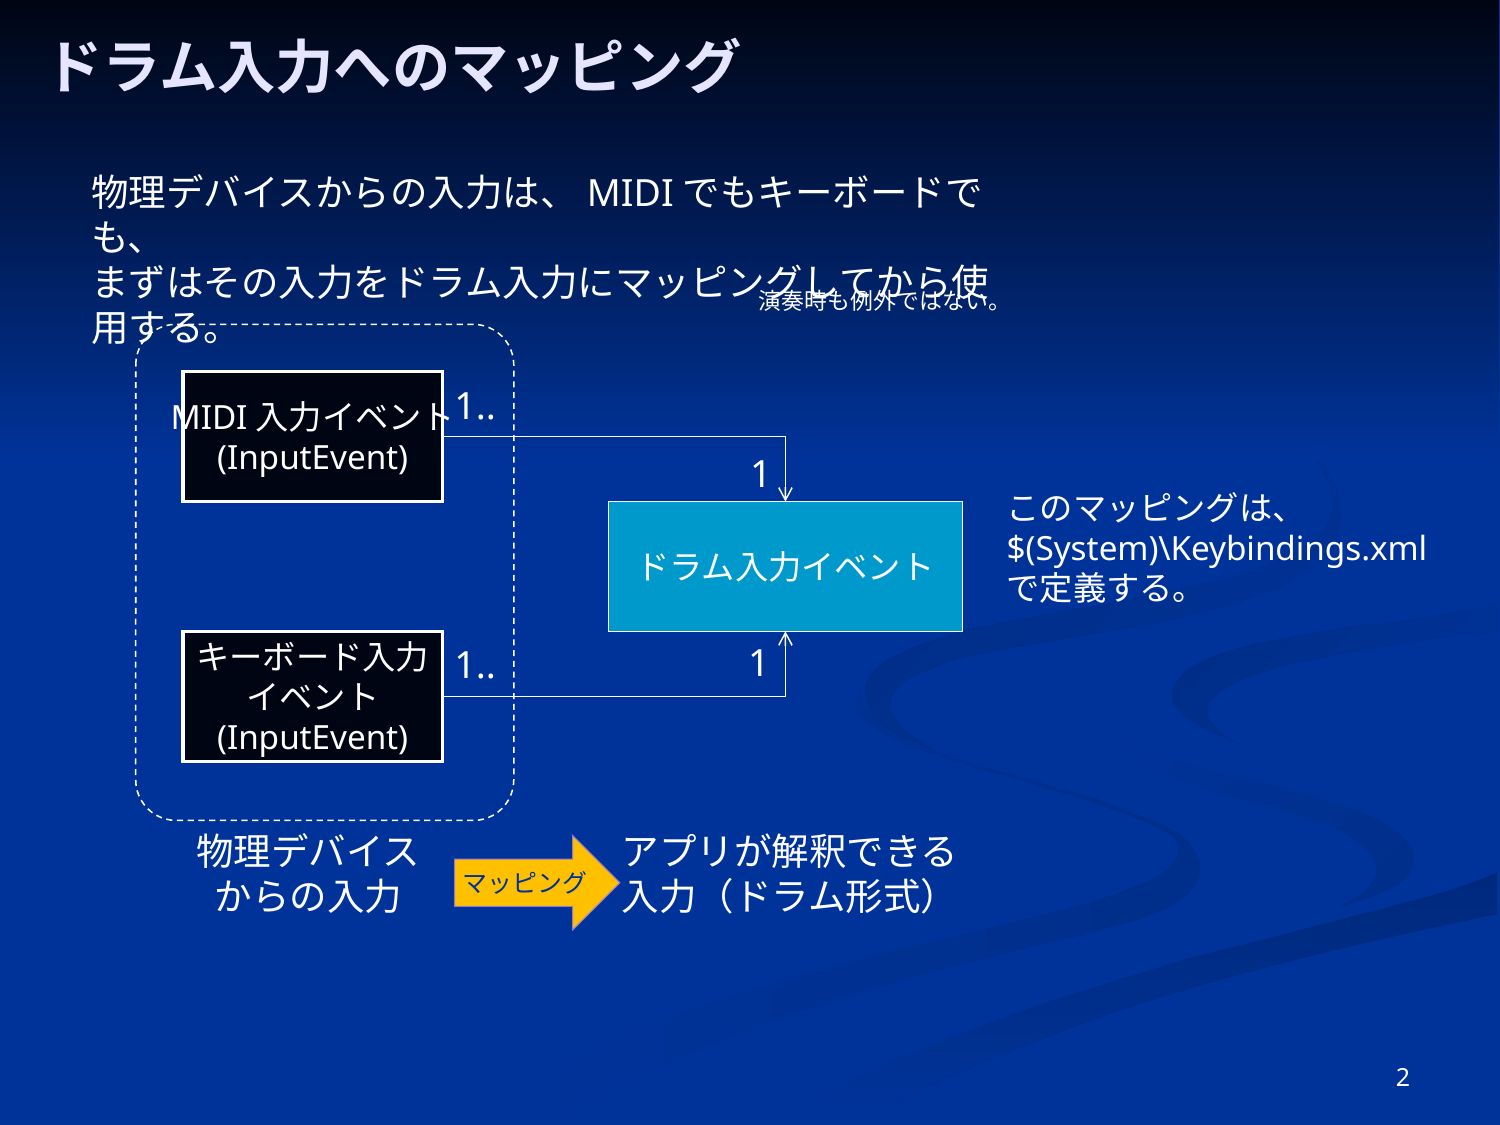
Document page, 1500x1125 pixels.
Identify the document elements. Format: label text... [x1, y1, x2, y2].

text_box 演奏時も例外ではない。 [743, 279, 1027, 322]
text_box このマッピングは、 $(System)\Keybindings.xml で定義する。 [991, 479, 1443, 615]
text_box [135, 356, 514, 821]
text_box アプリが解釈できる 入力（ドラム形式） [606, 820, 974, 926]
text_box ドラム入力イベント [608, 501, 963, 632]
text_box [442, 436, 786, 502]
text_box キーボード入力 イベント (InputEvent) [181, 630, 444, 763]
text_box MIDI入力イベント (InputEvent) [181, 370, 444, 503]
text_box マッピング [454, 834, 621, 932]
slide_number 2 [1074, 1058, 1425, 1104]
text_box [442, 631, 786, 697]
text_box 物理デバイス からの入力 [181, 820, 436, 926]
text_box 1.. [439, 374, 511, 434]
title ドラム入力へのマッピング [29, 19, 1471, 112]
text_box 物理デバイスからの入力は、MIDIでもキーボードでも、 まずはその入力をドラム入力にマッピングしてから使用する。 [76, 161, 1036, 356]
